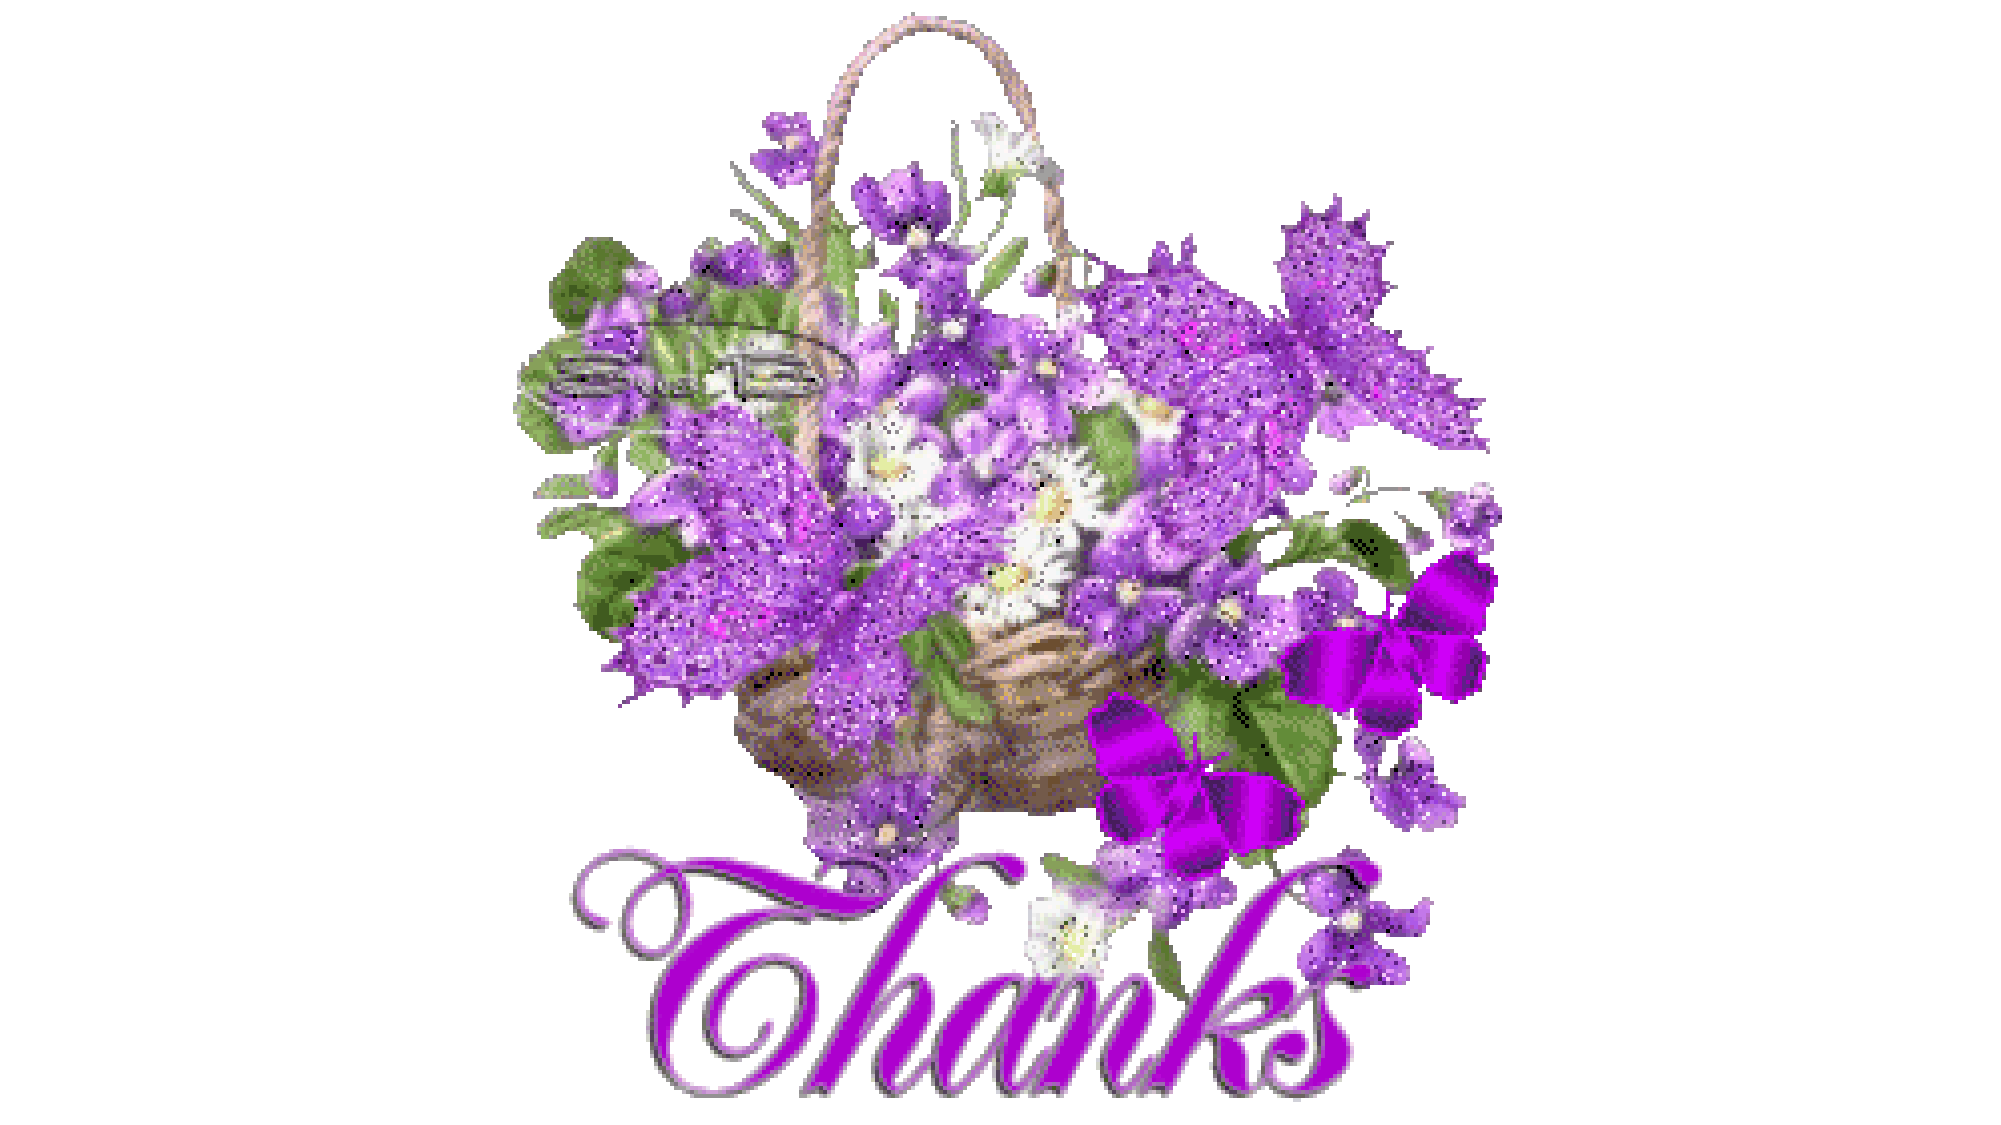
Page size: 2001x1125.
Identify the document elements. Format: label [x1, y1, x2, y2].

picture [437, 0, 1700, 1125]
